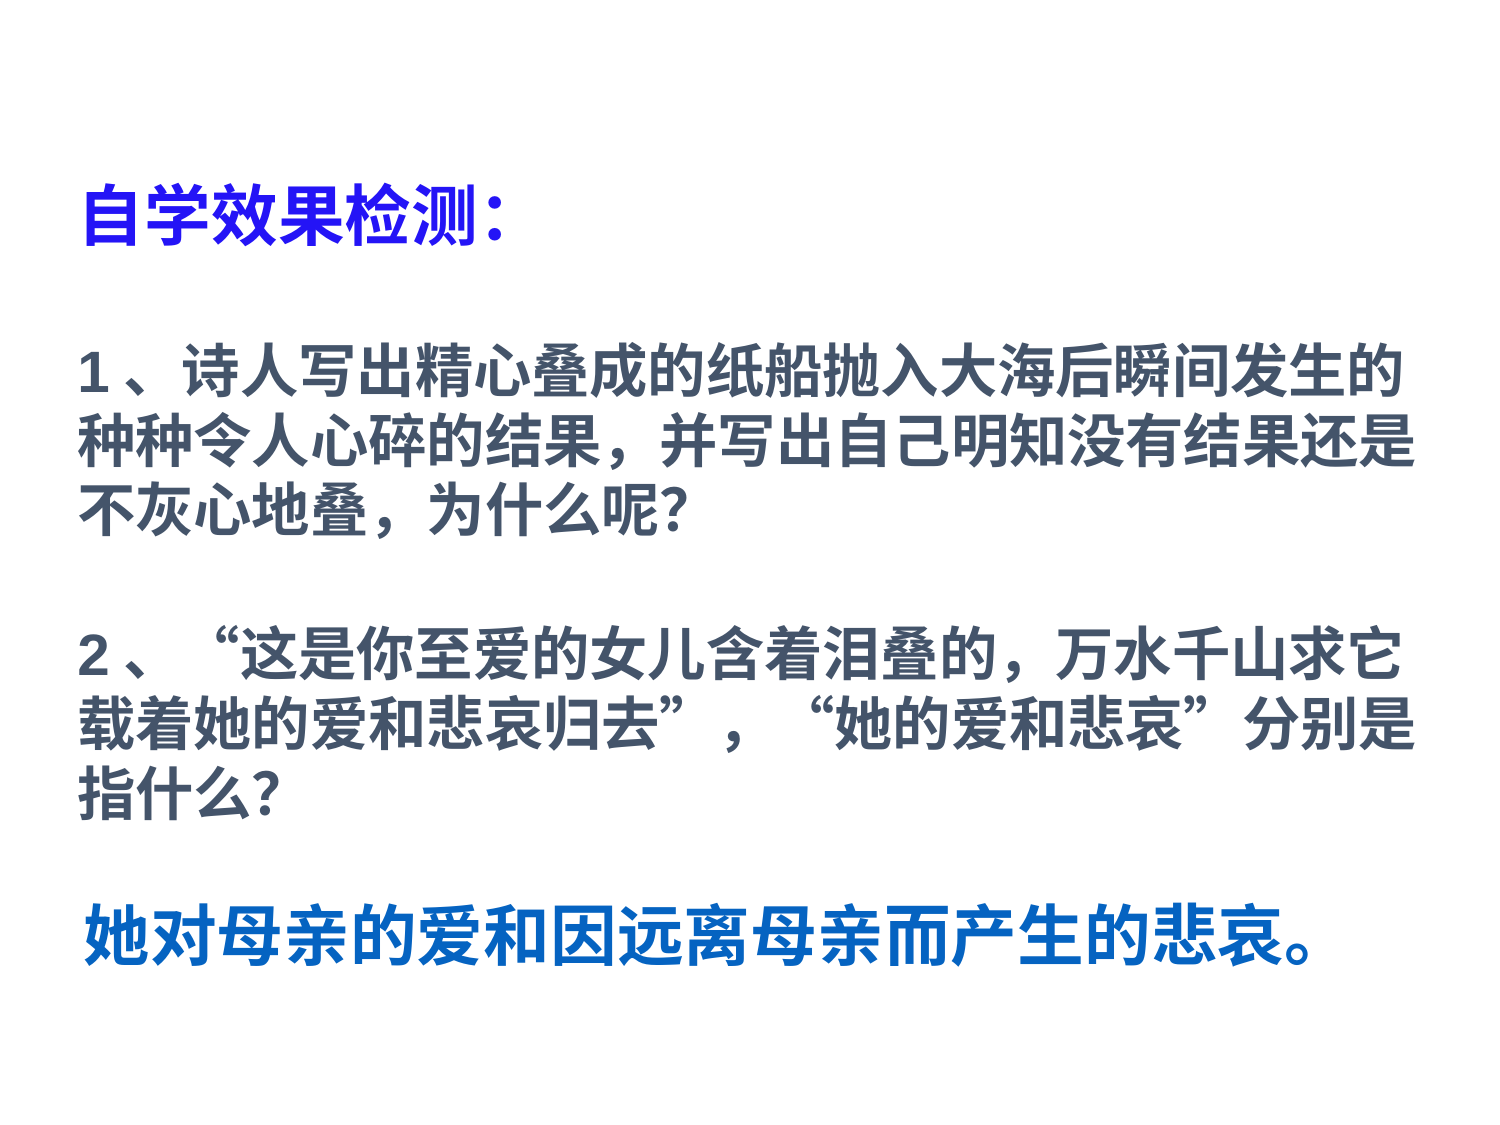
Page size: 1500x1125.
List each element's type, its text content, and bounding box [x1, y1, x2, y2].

text_box 她对母亲的爱和因远离母亲而产生的悲哀。 [68, 886, 1367, 982]
text_box 自学效果检测： [63, 166, 561, 262]
text_box 2、“这是你至爱的女儿含着泪叠的，万水千山求它载着她的爱和悲哀归去”，“她的爱和悲哀”分别是指什么？ [62, 609, 1450, 835]
text_box 1、诗人写出精心叠成的纸船抛入大海后瞬间发生的种种令人心碎的结果，并写出自己明知没有结果还是不灰心地叠，为什么呢？ [62, 326, 1450, 551]
